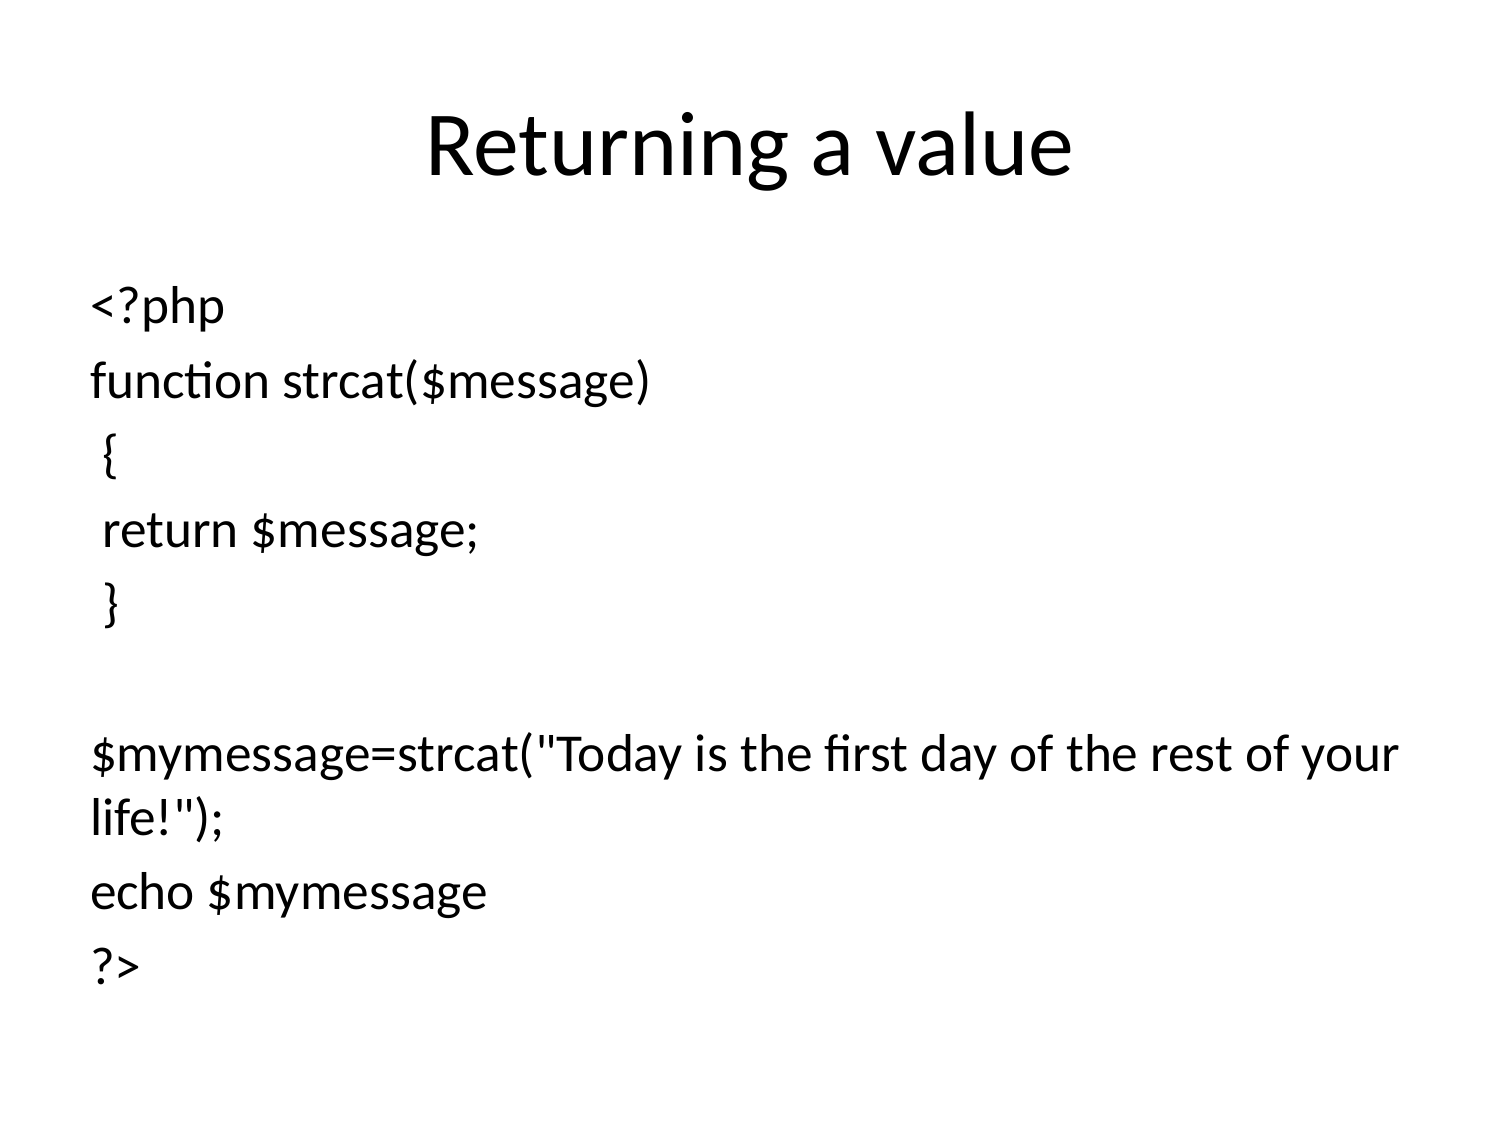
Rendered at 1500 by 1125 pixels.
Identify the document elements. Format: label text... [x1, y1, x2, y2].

title Returning a value [75, 45, 1425, 233]
list <?php function strcat($message) { return $message; } $mymessage=strcat("Today is the first day of the rest of your life!"); echo $mymessage ?> [75, 262, 1425, 1005]
